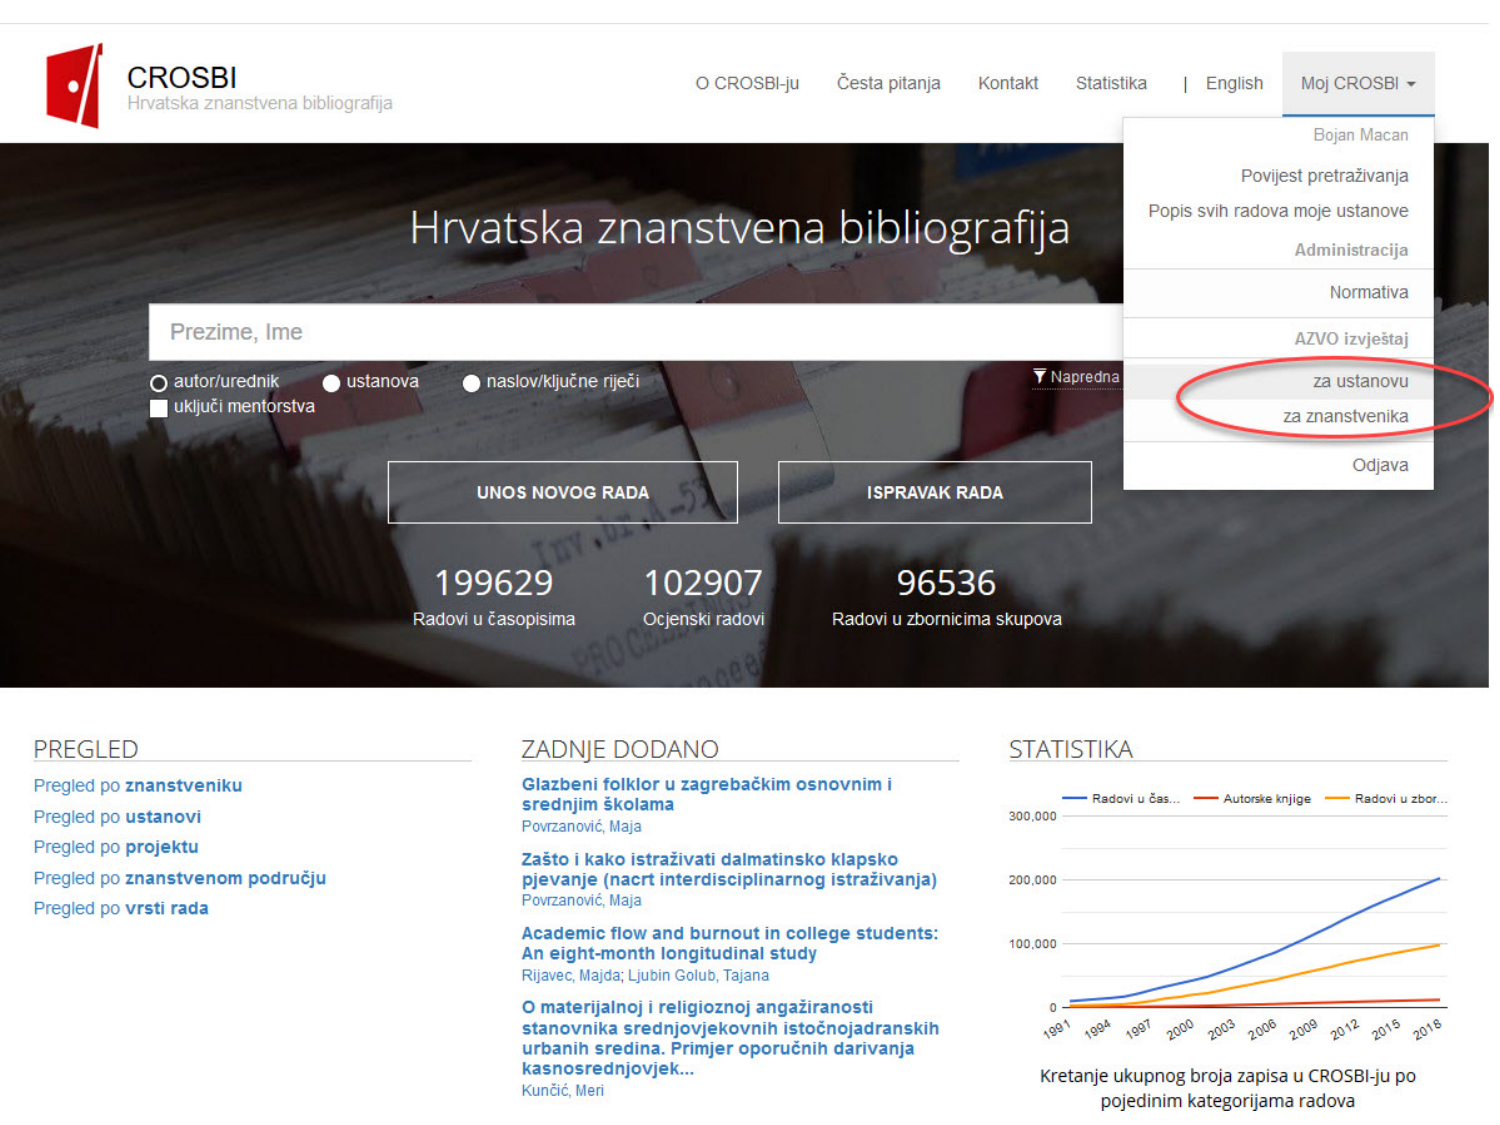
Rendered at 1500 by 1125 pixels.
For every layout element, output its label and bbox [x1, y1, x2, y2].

list [0, 22, 1495, 1111]
